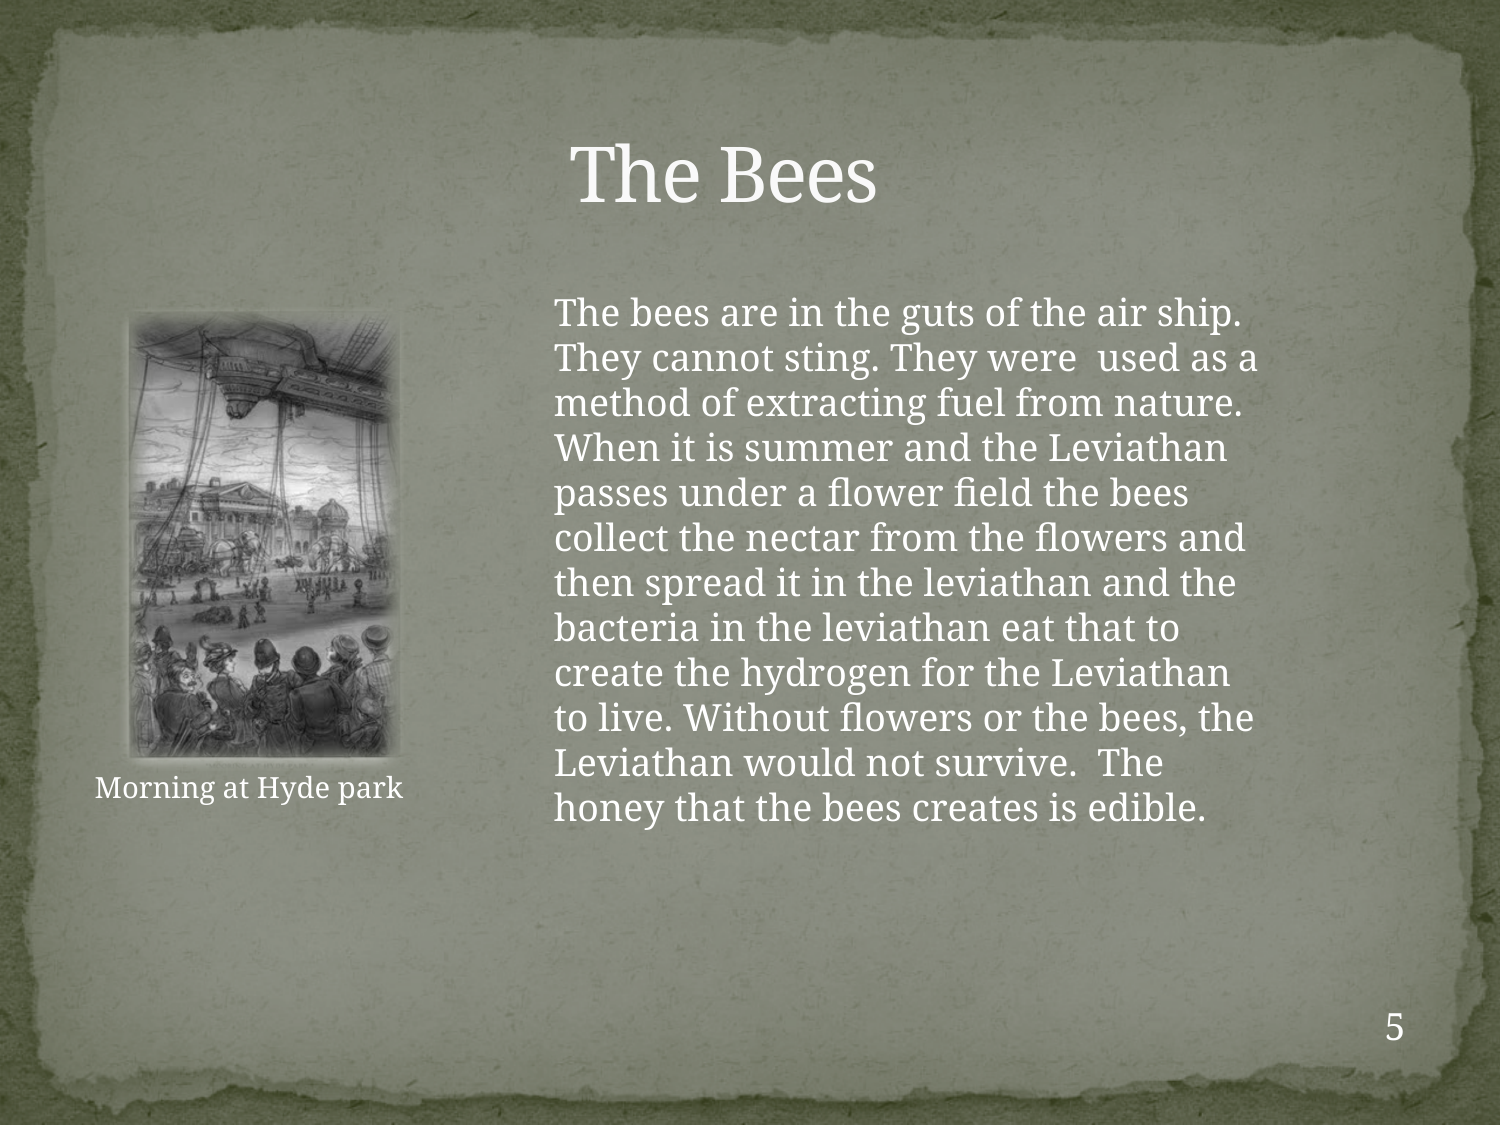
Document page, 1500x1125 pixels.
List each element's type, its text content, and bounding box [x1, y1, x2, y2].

text_box Morning at Hyde park [79, 761, 418, 812]
title The Bees [58, 117, 1409, 318]
picture [119, 306, 406, 773]
text_box The bees are in the guts of the air ship. They cannot sting. They were used as a method of extracting fuel from nature. When it is summer and the Leviathan passes under a flower field the bees collect the nectar from the flowers and then spread it in the leviathan and the bacteria in the leviathan eat that to create the hydrogen for the Leviathan to live. Without flowers or the bees, the Leviathan would not survive. The honey that the bees creates is edible. [538, 281, 1289, 836]
text_box 5 [1369, 996, 1421, 1056]
